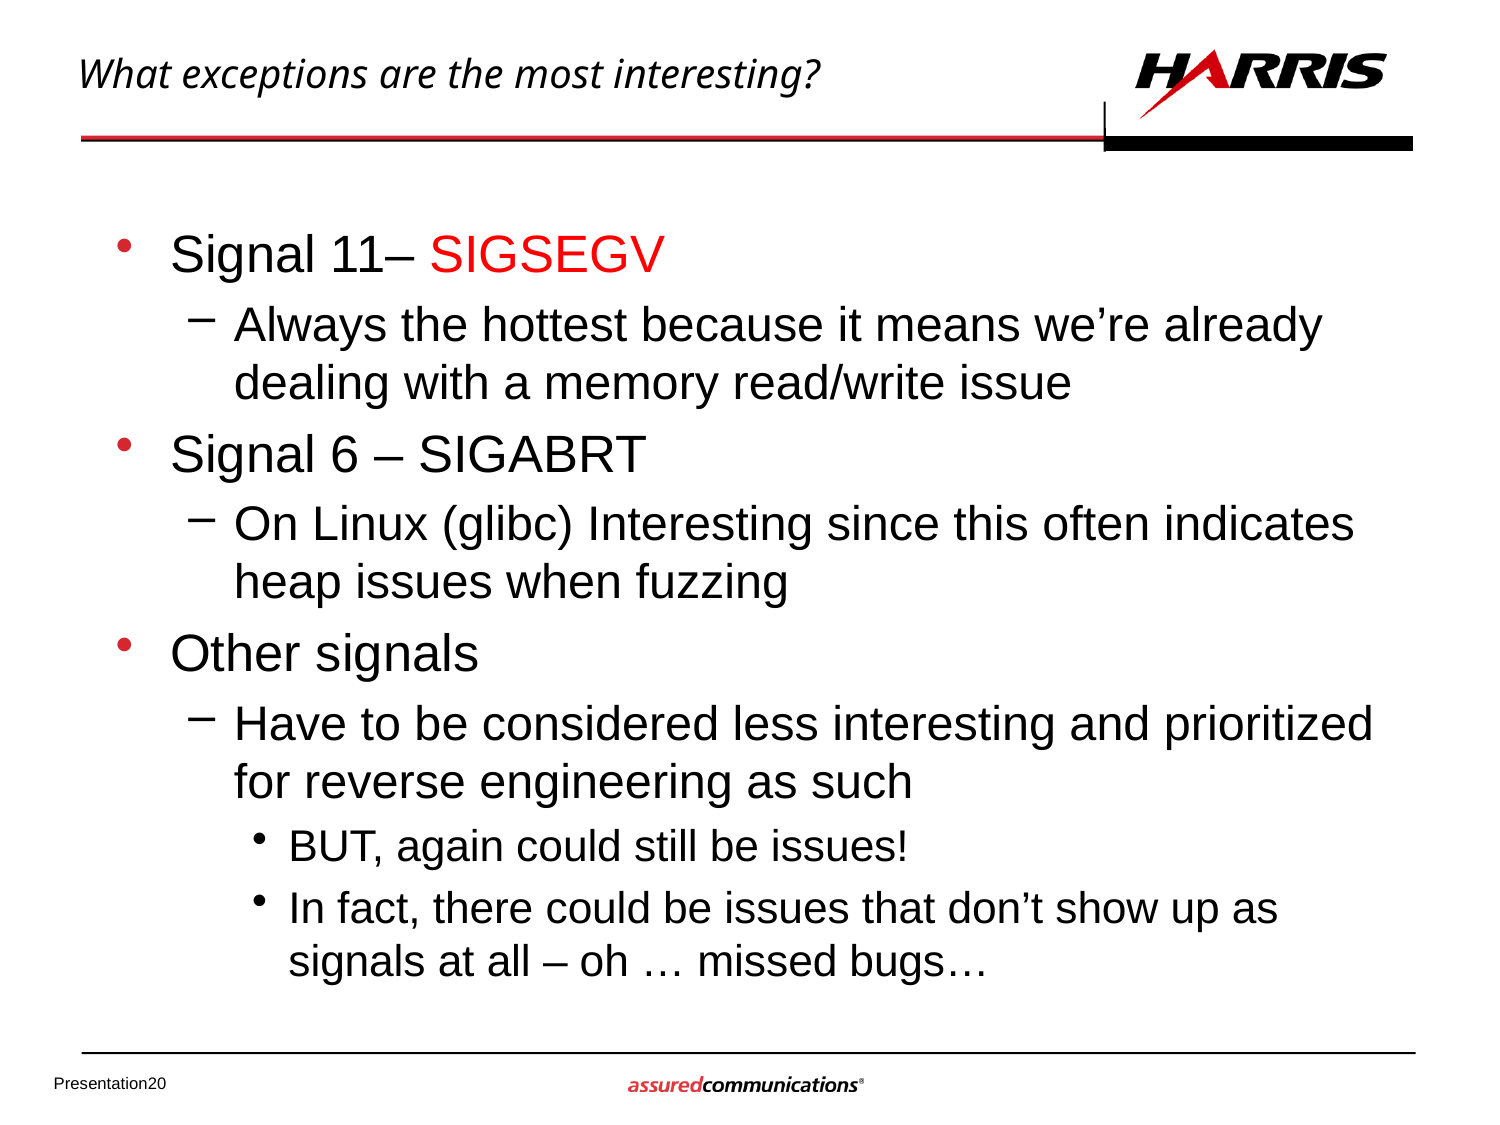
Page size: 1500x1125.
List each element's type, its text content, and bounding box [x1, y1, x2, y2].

list Signal 11– SIGSEGV Always the hottest because it means we’re already dealing with a memory read/write issue Signal 6 – SIGABRT On Linux (glibc) Interesting since this often indicates heap issues when fuzzing Other signals Have to be considered less interesting and prioritized for reverse engineering as such BUT, again could still be issues! In fact, there could be issues that don’t show up as signals at all – oh … missed bugs… [100, 212, 1439, 1001]
picture [1135, 49, 1387, 119]
picture [628, 1076, 864, 1092]
title What exceptions are the most interesting? [62, 27, 951, 117]
